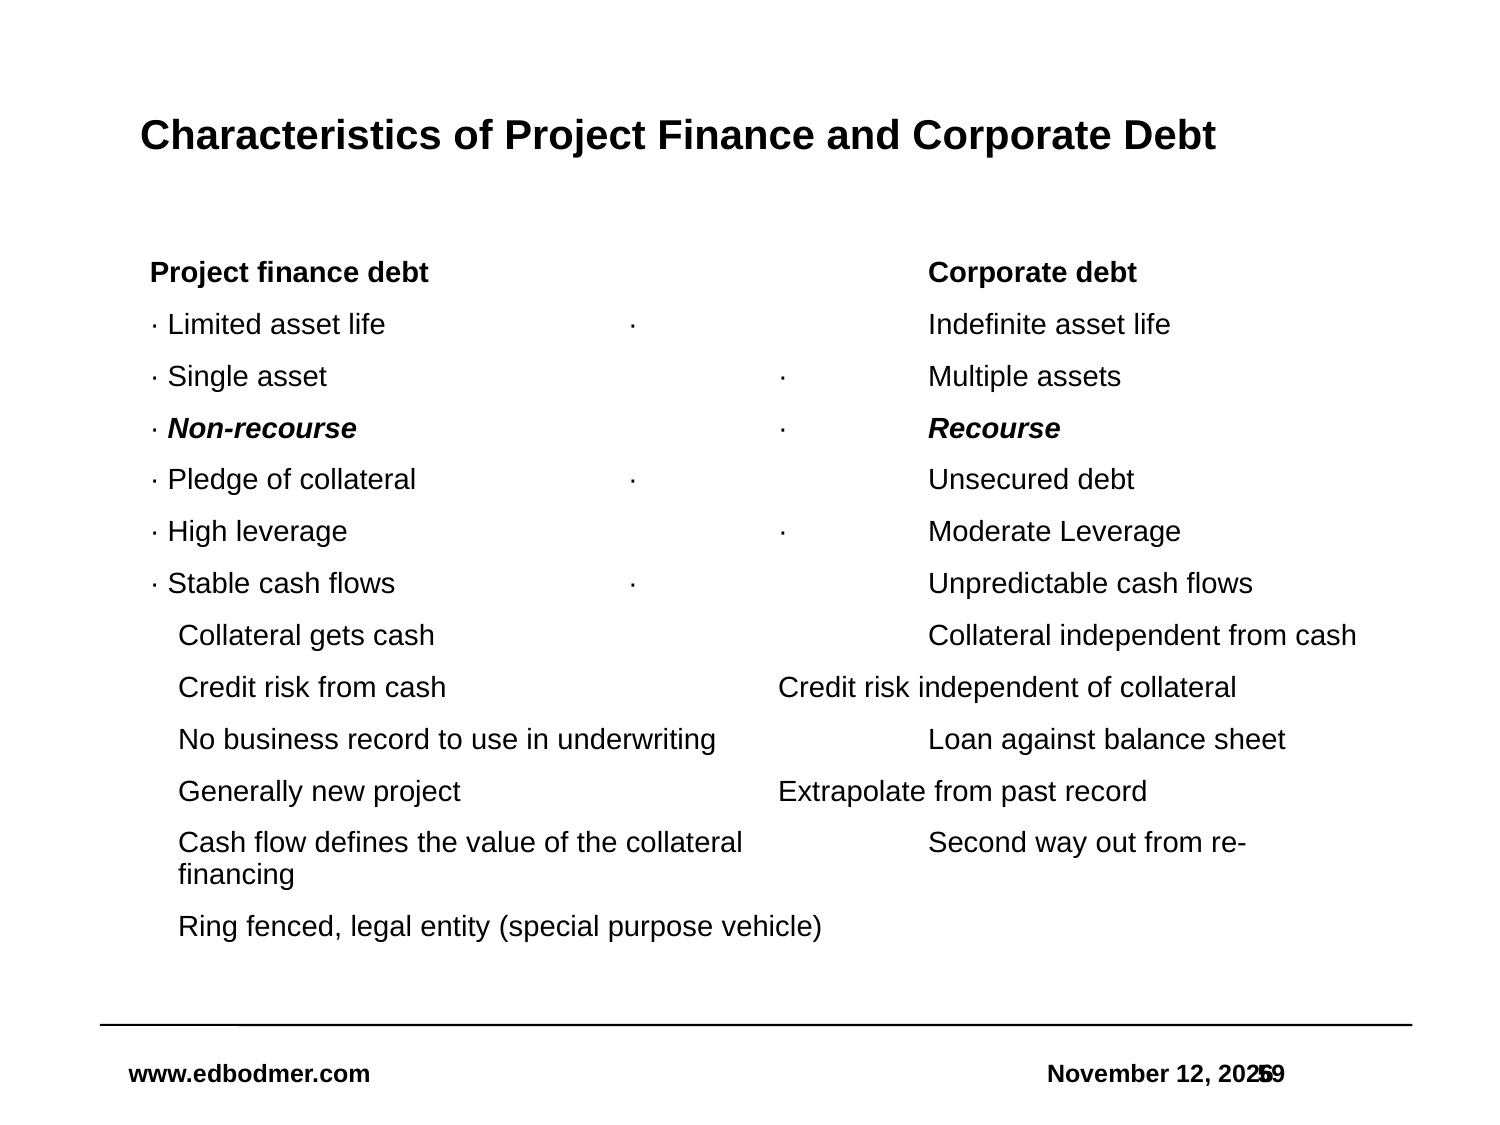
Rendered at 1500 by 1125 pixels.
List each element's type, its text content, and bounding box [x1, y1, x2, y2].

title Characteristics of Project Finance and Corporate Debt [124, 99, 1288, 226]
list Project finance debt Corporate debt · Limited asset life · Indefinite asset life · Single asset · Multiple assets · Non-recourse · Recourse · Pledge of collateral · Unsecured debt · High leverage · Moderate Leverage · Stable cash flows · Unpredictable cash flows Collateral gets cash Collateral independent from cash Credit risk from cash Credit risk independent of collateral No business record to use in underwriting Loan against balance sheet Generally new project Extrapolate from past record Cash flow defines the value of the collateral Second way out from re-financing Ring fenced, legal entity (special purpose vehicle) [124, 249, 1376, 1001]
